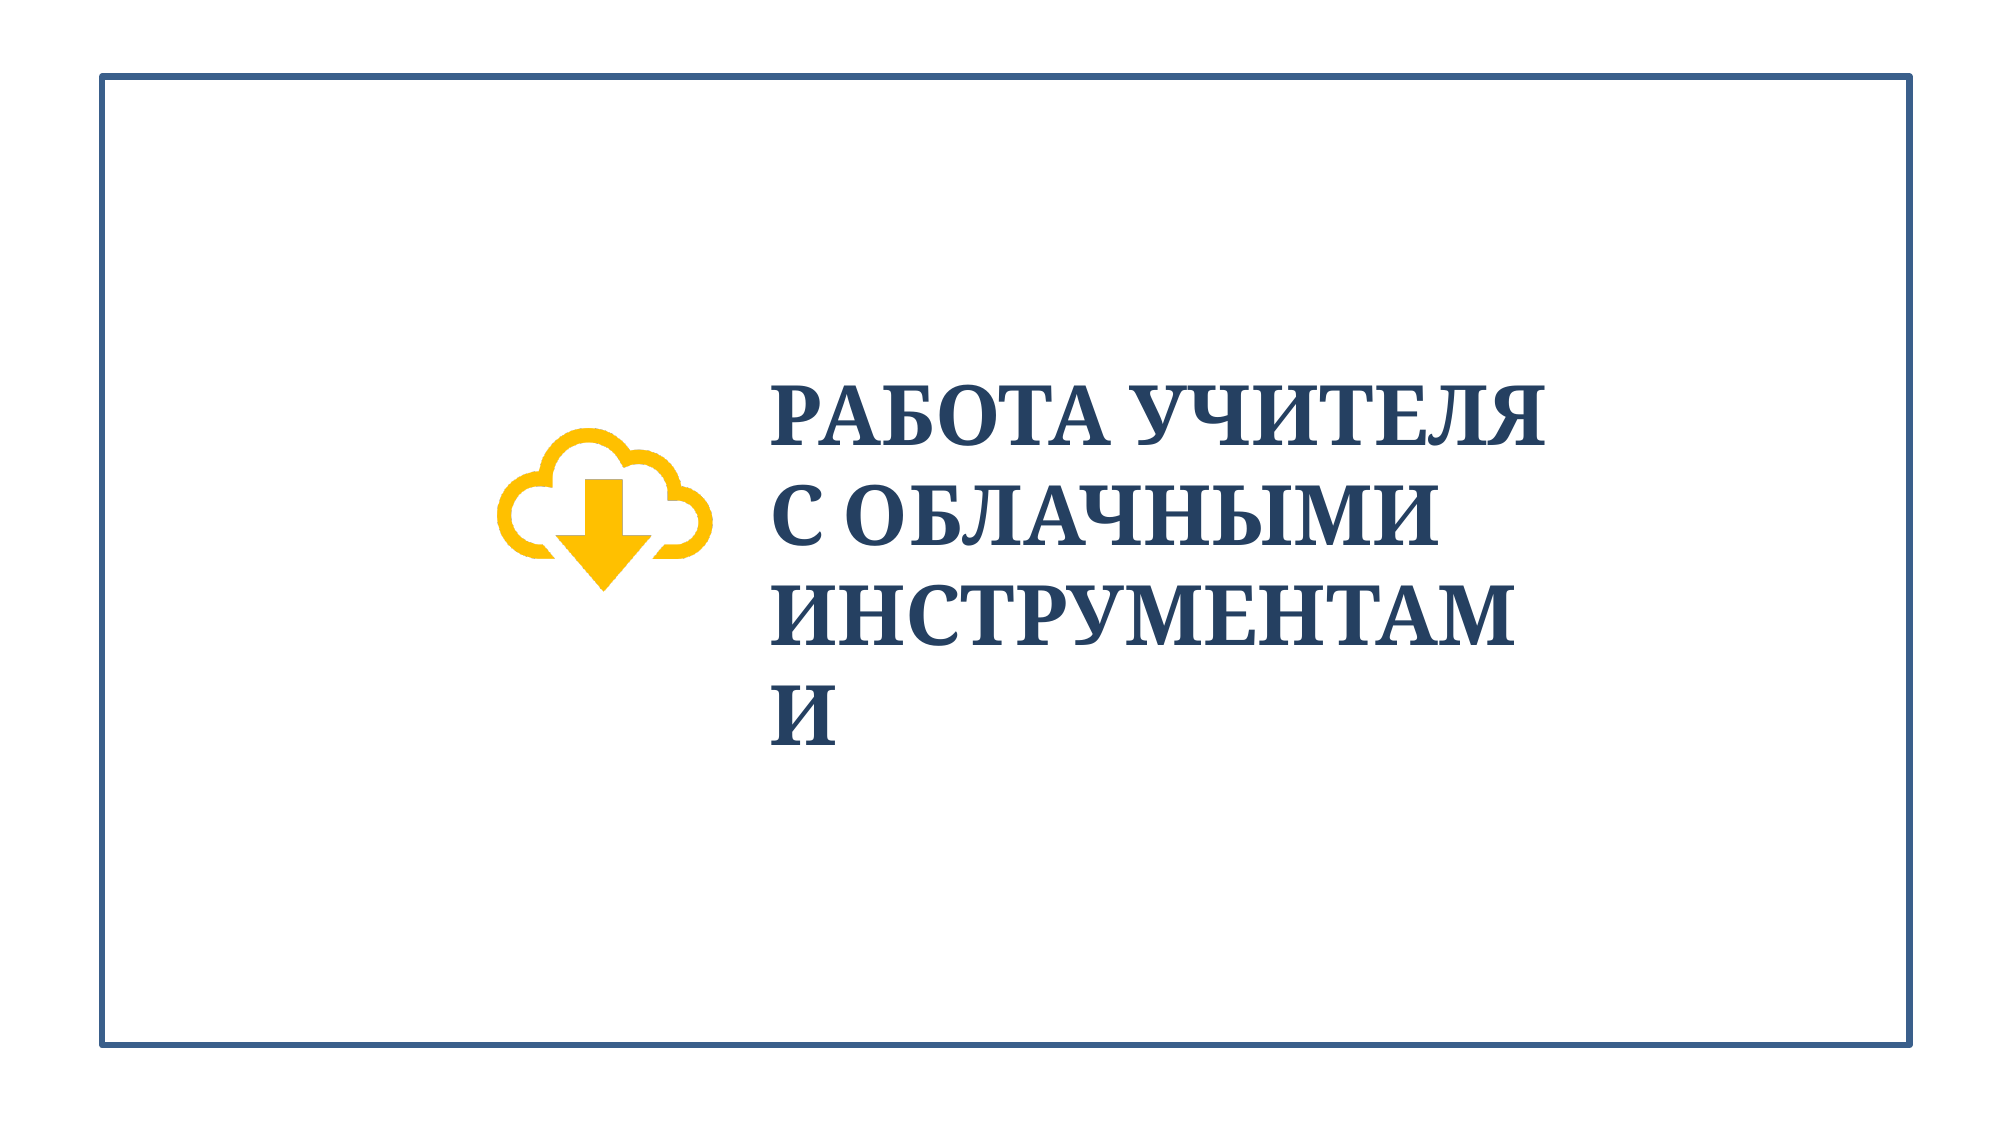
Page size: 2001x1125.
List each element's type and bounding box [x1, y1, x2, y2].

text_box [100, 74, 1912, 1047]
picture [491, 396, 717, 622]
